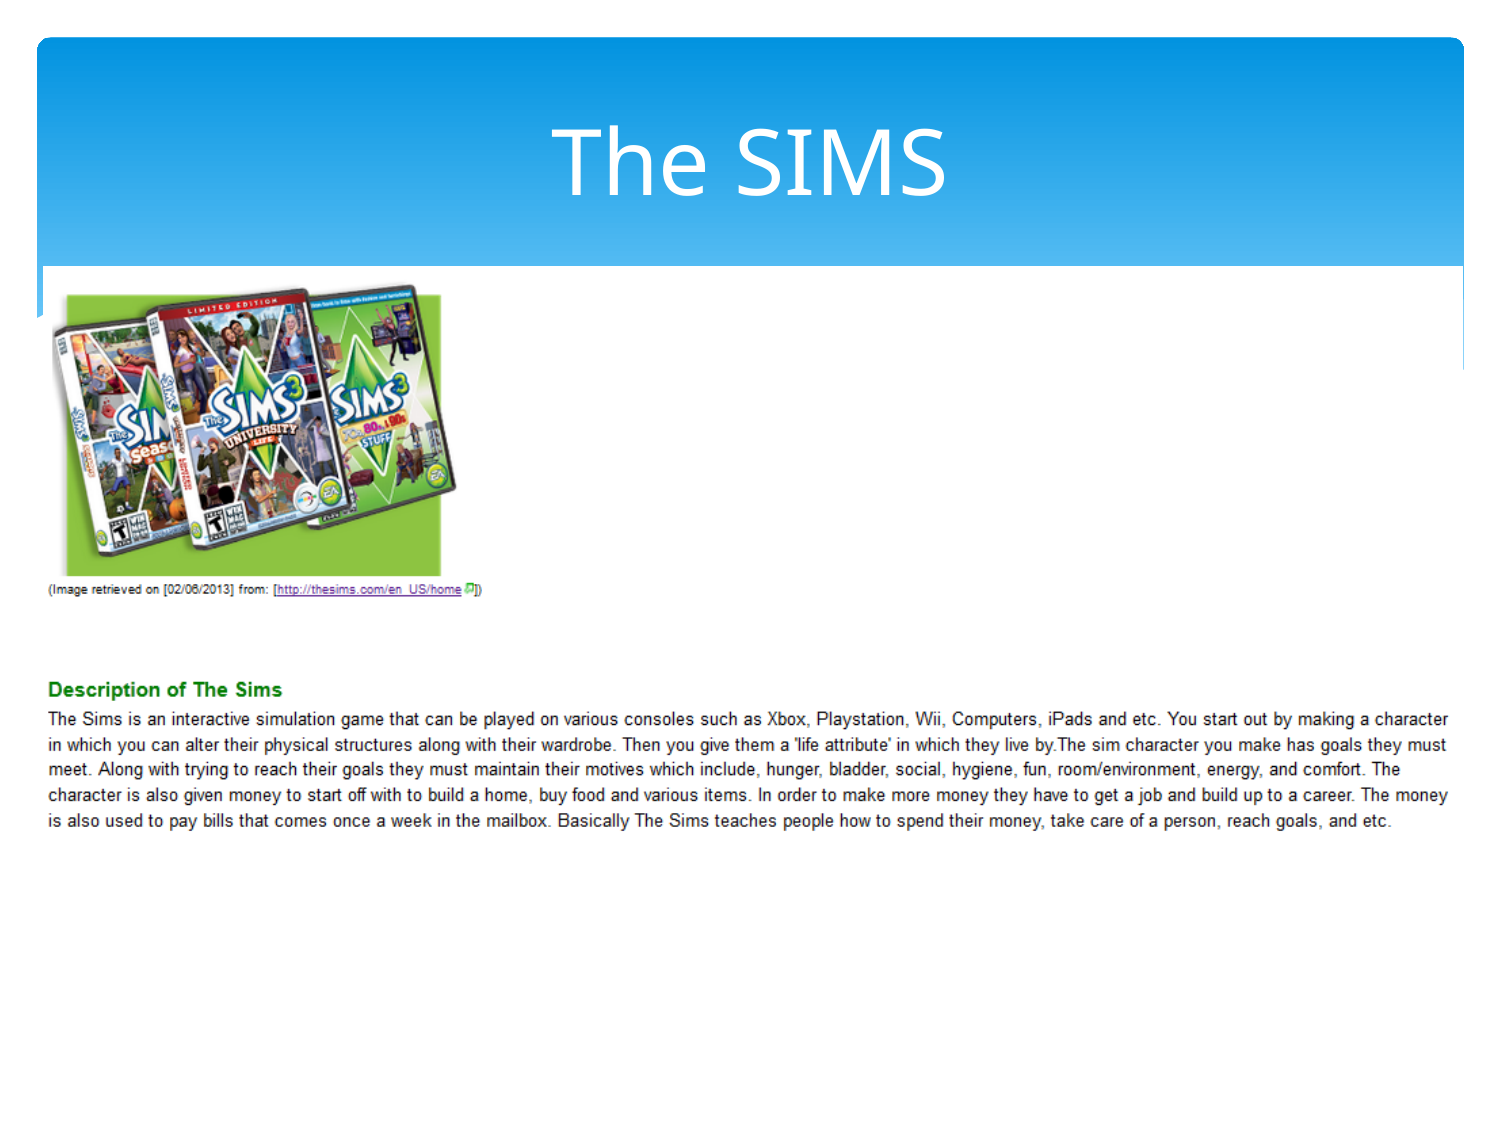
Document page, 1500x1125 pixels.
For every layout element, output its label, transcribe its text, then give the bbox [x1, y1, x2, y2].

title The SIMS [75, 55, 1425, 261]
picture [43, 266, 1463, 851]
